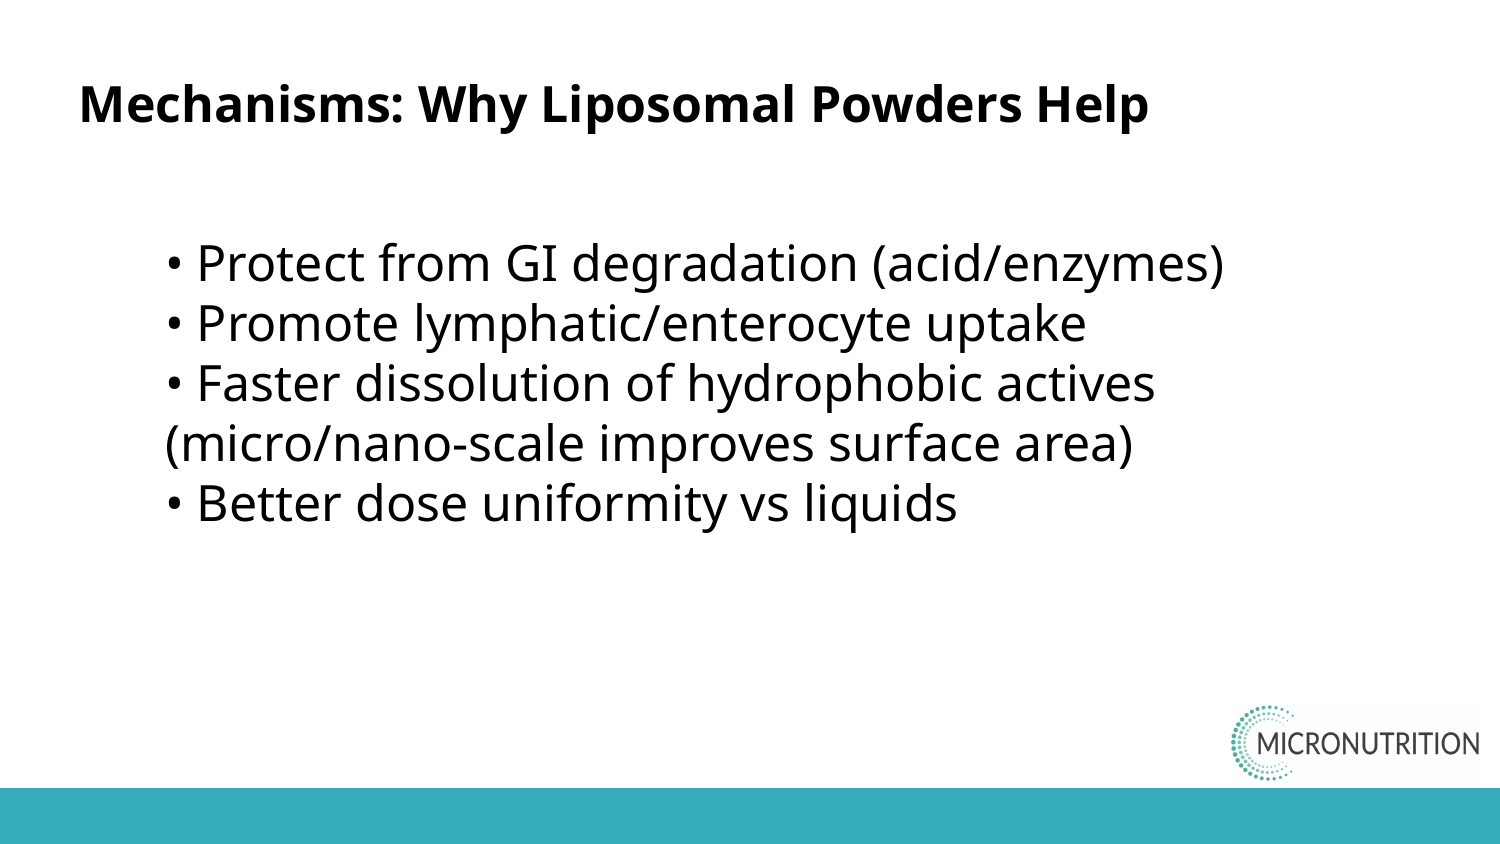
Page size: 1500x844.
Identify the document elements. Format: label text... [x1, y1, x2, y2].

text_box Mechanisms: Why Liposomal Powders Help [64, 57, 1465, 151]
text_box [0, 787, 1500, 844]
text_box • Protect from GI degradation (acid/enzymes) • Promote lymphatic/enterocyte uptake • Faster dissolution of hydrophobic actives (micro/nano-scale improves surface area) • Better dose uniformity vs liquids [149, 164, 1350, 539]
picture [1228, 698, 1480, 789]
